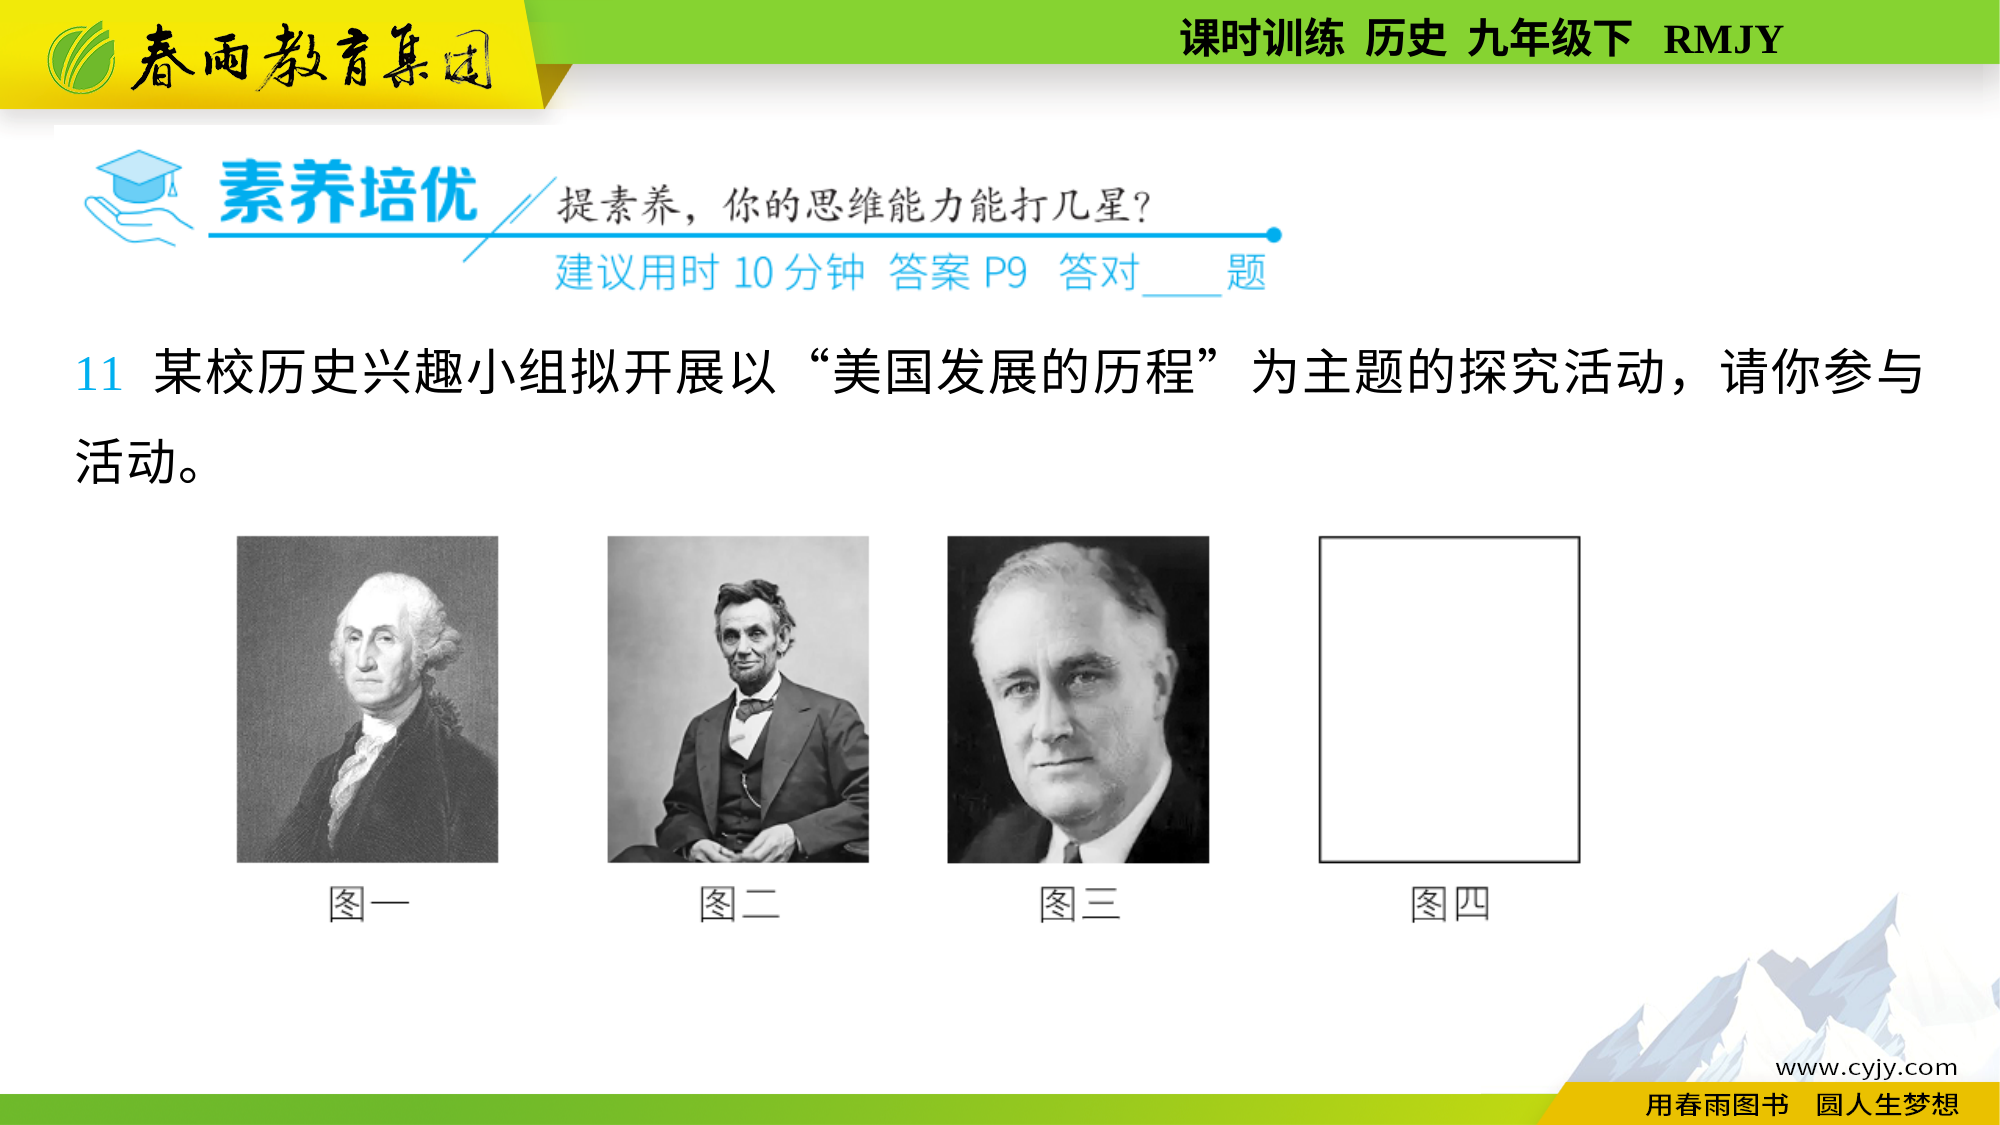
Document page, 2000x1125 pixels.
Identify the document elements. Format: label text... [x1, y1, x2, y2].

picture [0, 0, 2000, 1125]
list 11 某校历史兴趣小组拟开展以“美国发展的历程”为主题的探究活动，请你参与活动。 [59, 302, 1944, 489]
